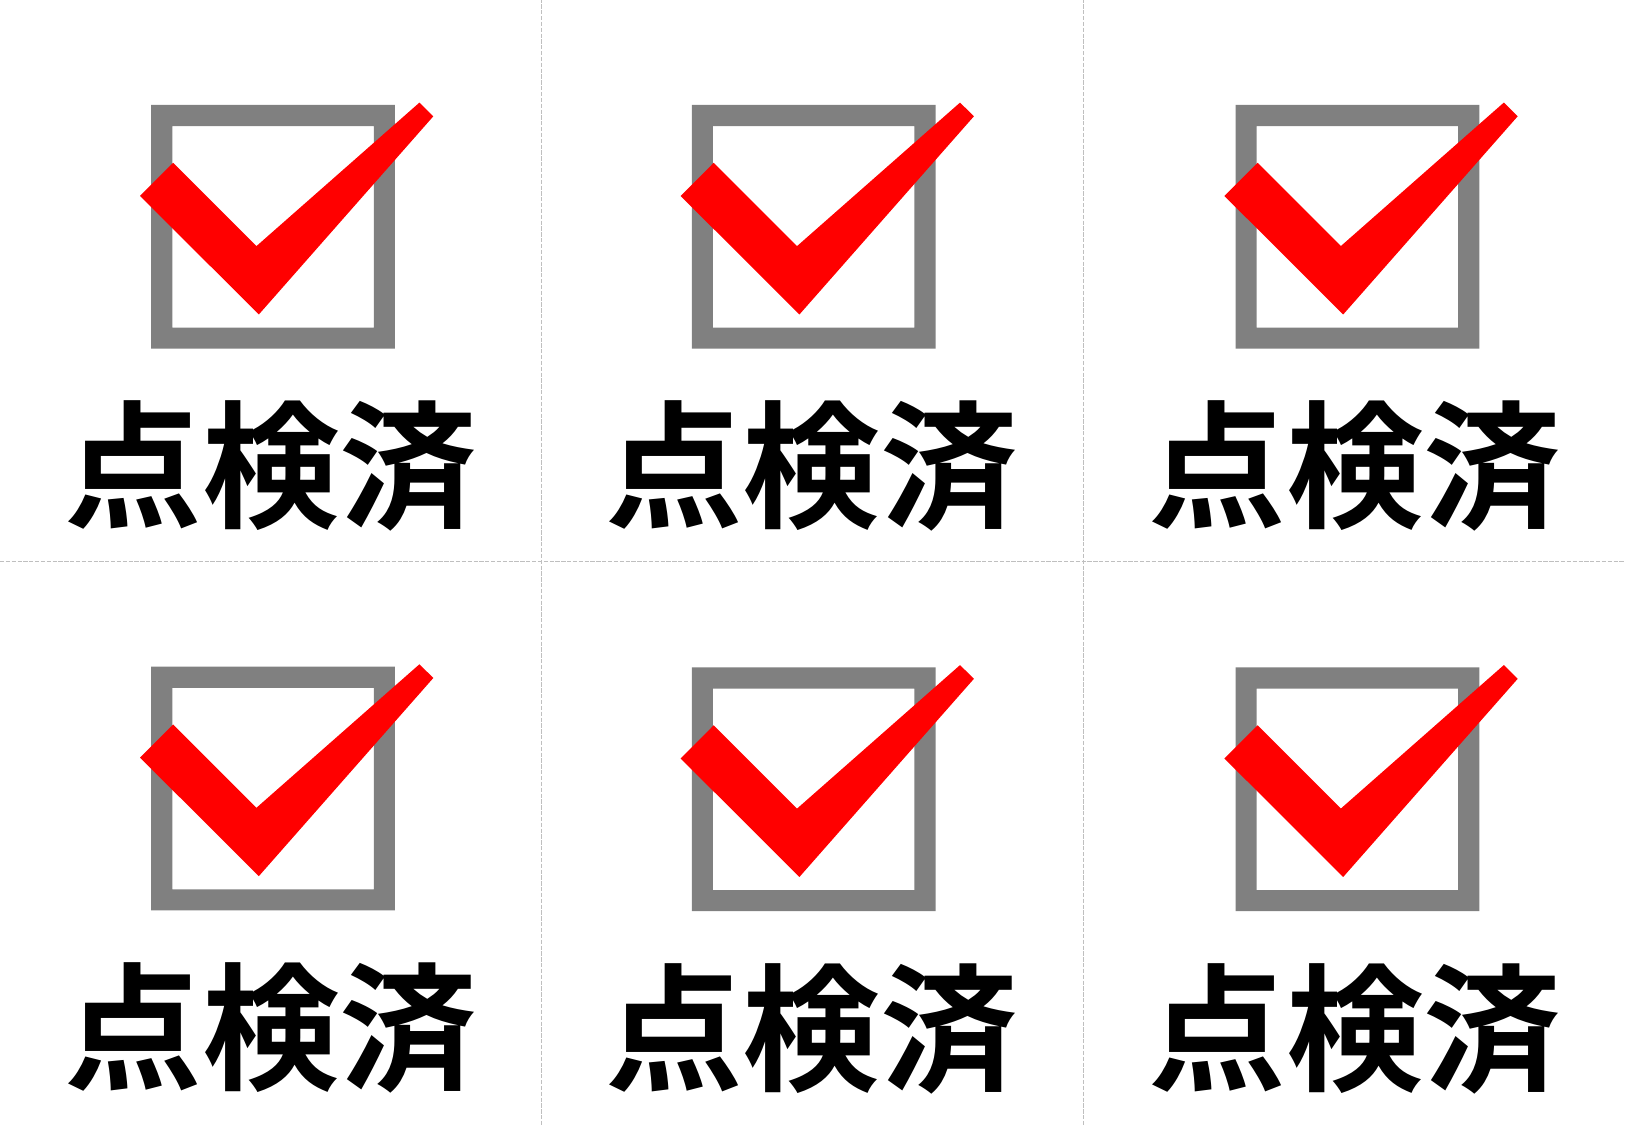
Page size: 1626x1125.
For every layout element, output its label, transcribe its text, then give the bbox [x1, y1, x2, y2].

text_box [139, 102, 434, 349]
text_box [139, 664, 434, 911]
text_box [1224, 665, 1518, 912]
text_box 点検済 [1148, 379, 1562, 545]
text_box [1224, 102, 1518, 349]
text_box 点検済 [605, 942, 1018, 1108]
text_box 点検済 [64, 379, 478, 545]
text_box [680, 665, 974, 912]
text_box 点検済 [605, 379, 1018, 545]
text_box 点検済 [1148, 942, 1562, 1108]
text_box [680, 102, 974, 349]
text_box 点検済 [64, 941, 478, 1107]
